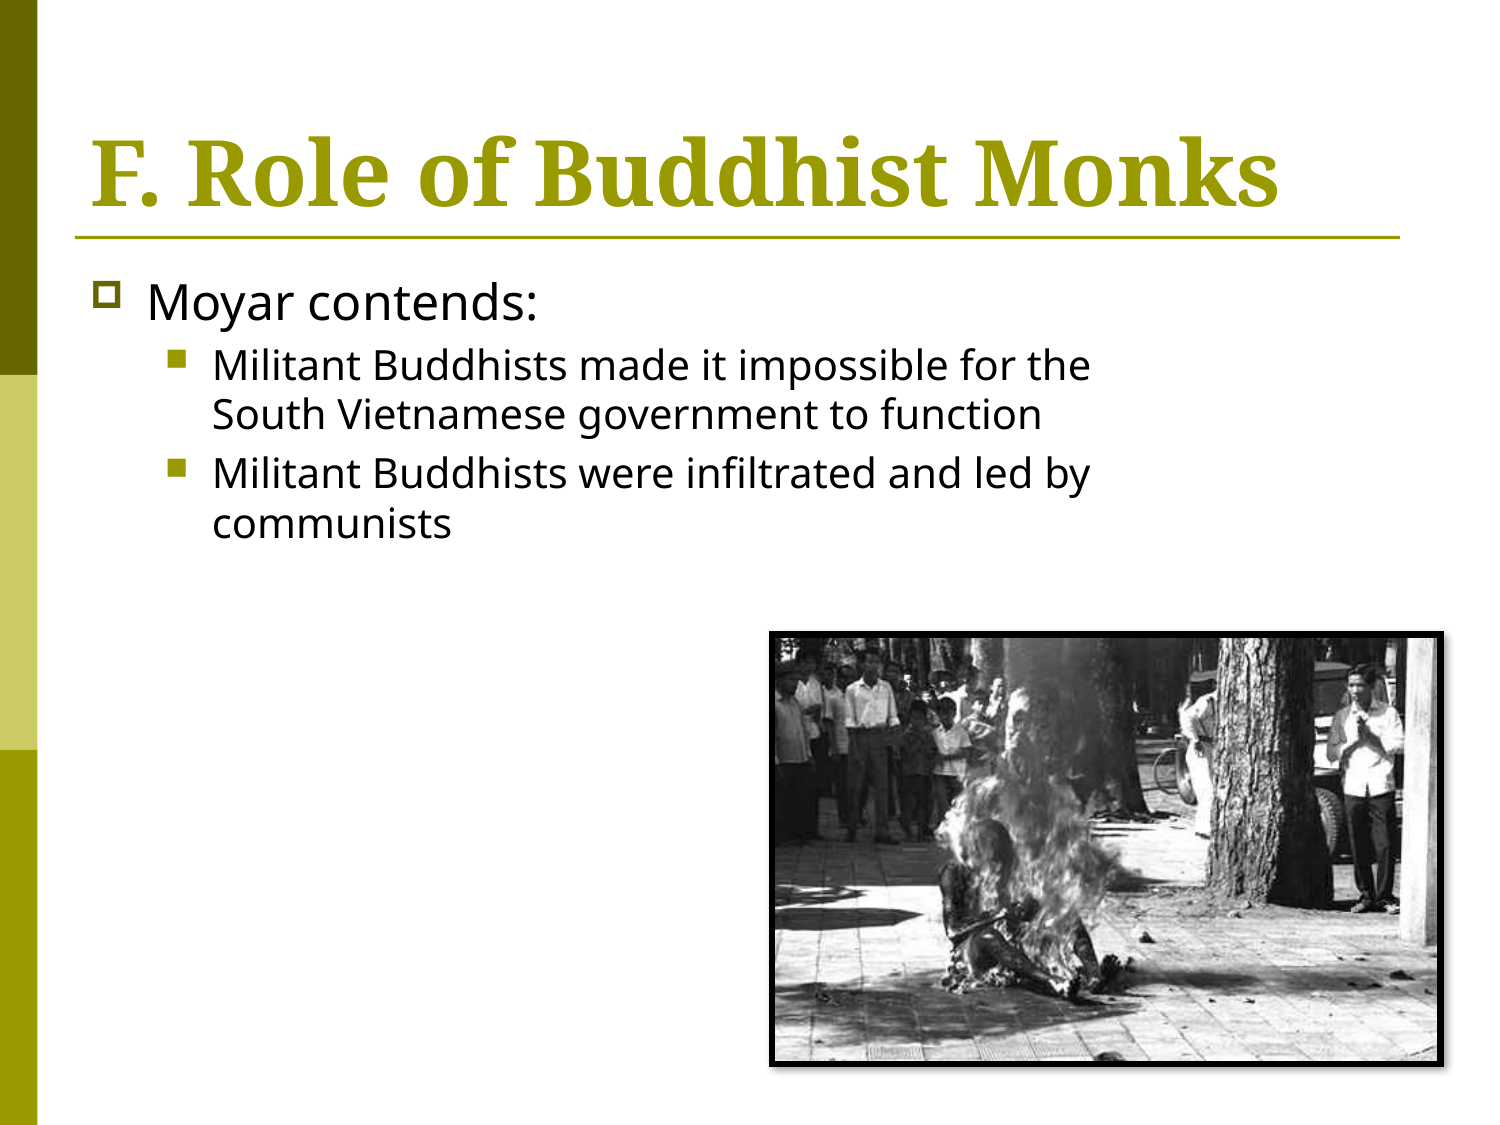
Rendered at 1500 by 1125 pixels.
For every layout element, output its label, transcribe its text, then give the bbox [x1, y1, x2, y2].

title F. Role of Buddhist Monks [74, 45, 1426, 233]
list Moyar contends: Militant Buddhists made it impossible for the South Vietnamese government to function Militant Buddhists were infiltrated and led by communists [74, 262, 1113, 1006]
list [774, 637, 1438, 1061]
